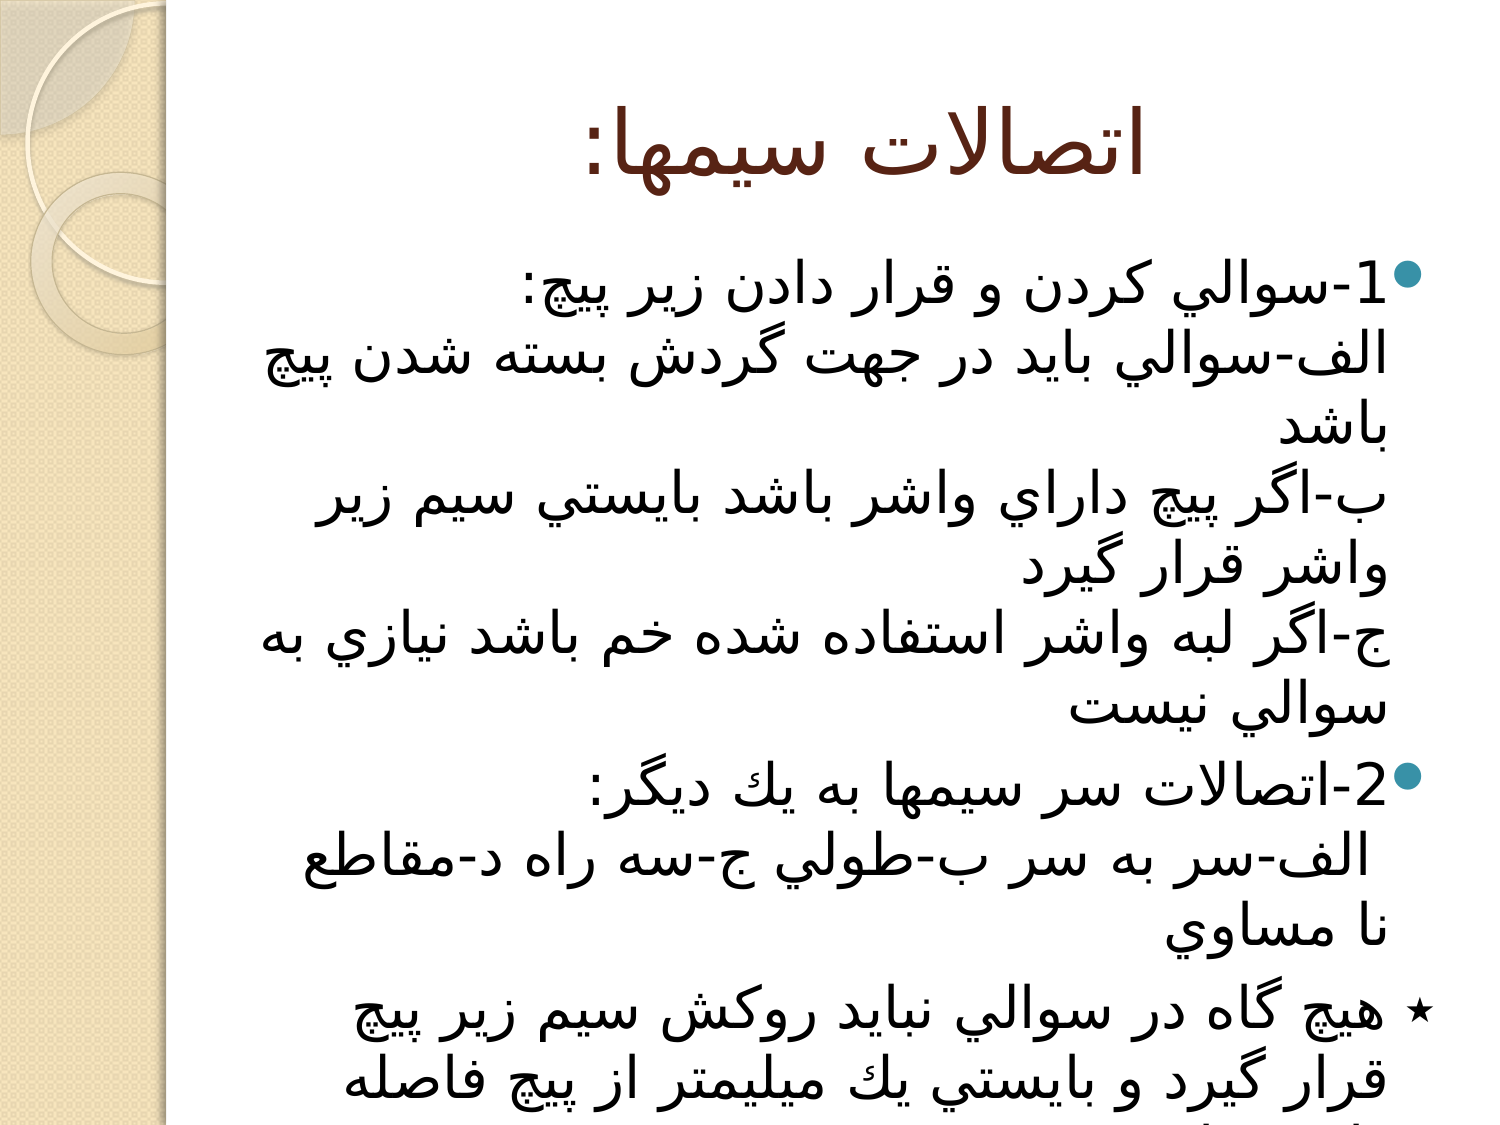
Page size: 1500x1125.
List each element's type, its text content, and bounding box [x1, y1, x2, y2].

title اتصالات سيمها: [235, 45, 1466, 233]
list 1-سوالي كردن و قرار دادن زير پيچ: الف-سوالي بايد در جهت گردش بسته شدن پيچ باشد ب-اگر پيچ داراي واشر باشد بايستي سيم زير واشر قرار گيرد ج-اگر لبه واشر استفاده شده خم باشد نيازي به سوالي نيست 2-اتصالات سر سيمها به يك ديگر: الف-سر به سر ب-طولي ج-سه راه د-مقاطع نا مساوي ٭ هيچ گاه در سوالي نبايد روكش سيم زير پيچ قرار گيرد و بايستي يك ميليمتر از پيچ فاصله داشته باشد [235, 237, 1466, 1025]
